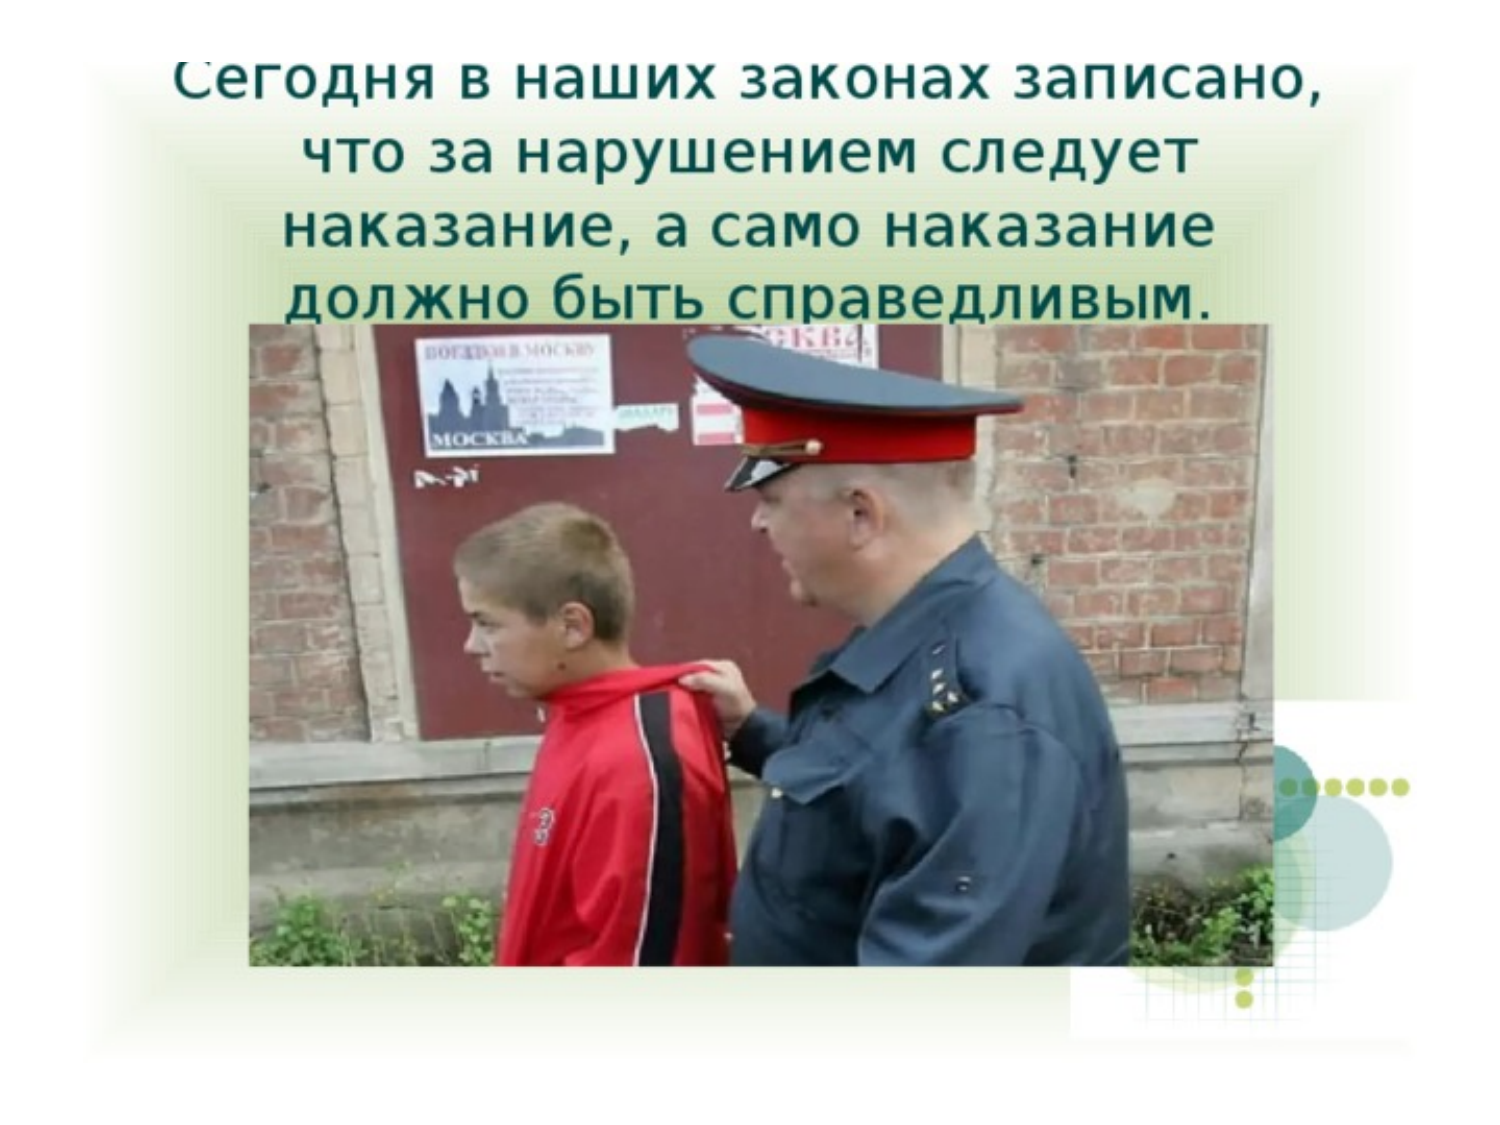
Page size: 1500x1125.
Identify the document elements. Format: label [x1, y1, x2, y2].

picture [83, 62, 1417, 1063]
